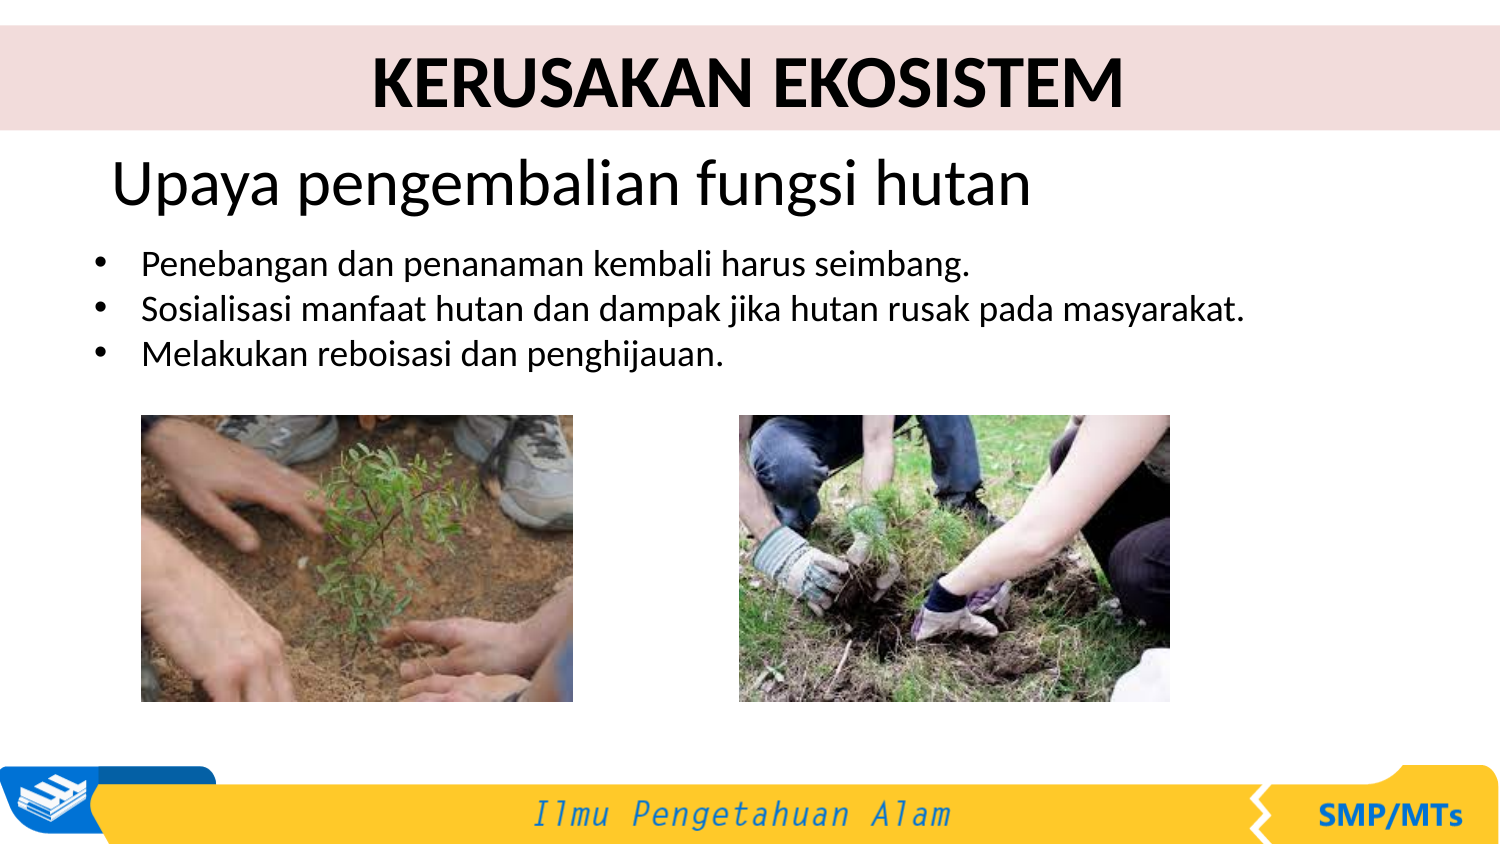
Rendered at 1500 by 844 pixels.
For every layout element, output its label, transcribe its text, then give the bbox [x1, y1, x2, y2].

text_box Upaya pengembalian fungsi hutan [96, 131, 1049, 227]
picture [0, 765, 1499, 844]
text_box KERUSAKAN EKOSISTEM [0, 25, 1500, 131]
picture [739, 415, 1170, 702]
picture [140, 415, 573, 702]
text_box Penebangan dan penanaman kembali harus seimbang. Sosialisasi manfaat hutan dan dampak jika hutan rusak pada masyarakat. Melakukan reboisasi dan penghijauan. [72, 225, 1415, 322]
